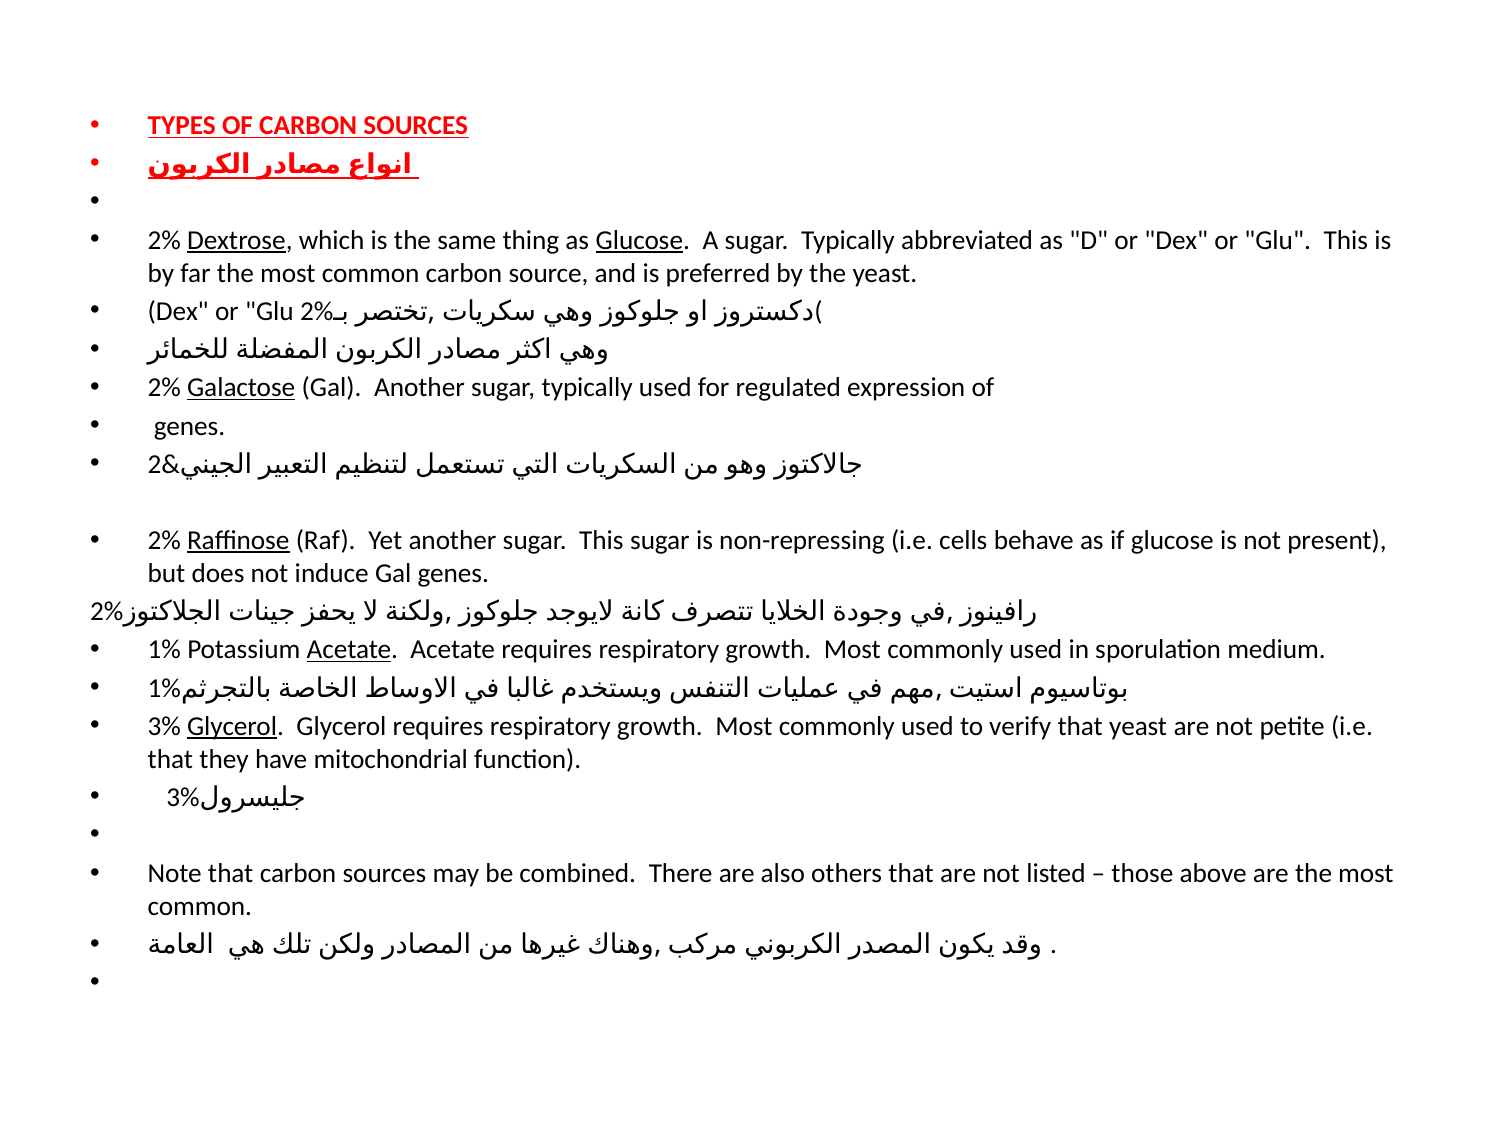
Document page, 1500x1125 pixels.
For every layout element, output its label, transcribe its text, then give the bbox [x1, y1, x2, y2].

list TYPES OF CARBON SOURCES انواع مصادر الكربون 2% Dextrose, which is the same thing as Glucose. A sugar. Typically abbreviated as "D" or "Dex" or "Glu". This is by far the most common carbon source, and is preferred by the yeast. (Dex" or "Glu 2%دكستروز او جلوكوز وهي سكريات ,تختصر بـ( وهي اكثر مصادر الكربون المفضلة للخمائر 2% Galactose (Gal). Another sugar, typically used for regulated expression of genes. 2&جالاكتوز وهو من السكريات التي تستعمل لتنظيم التعبير الجيني 2% Raffinose (Raf). Yet another sugar. This sugar is non-repressing (i.e. cells behave as if glucose is not present), but does not induce Gal genes. 2%رافينوز ,في وجودة الخلايا تتصرف كانة لايوجد جلوكوز ,ولكنة لا يحفز جينات الجلاكتوز 1% Potassium Acetate. Acetate requires respiratory growth. Most commonly used in sporulation medium. 1%بوتاسيوم استيت ,مهم في عمليات التنفس ويستخدم غالبا في الاوساط الخاصة بالتجرثم 3% Glycerol. Glycerol requires respiratory growth. Most commonly used to verify that yeast are not petite (i.e. that they have mitochondrial function). 3%جليسرول Note that carbon sources may be combined. There are also others that are not listed – those above are the most common. وقد يكون المصدر الكربوني مركب ,وهناك غيرها من المصادر ولكن تلك هي العامة . [75, 99, 1425, 1005]
